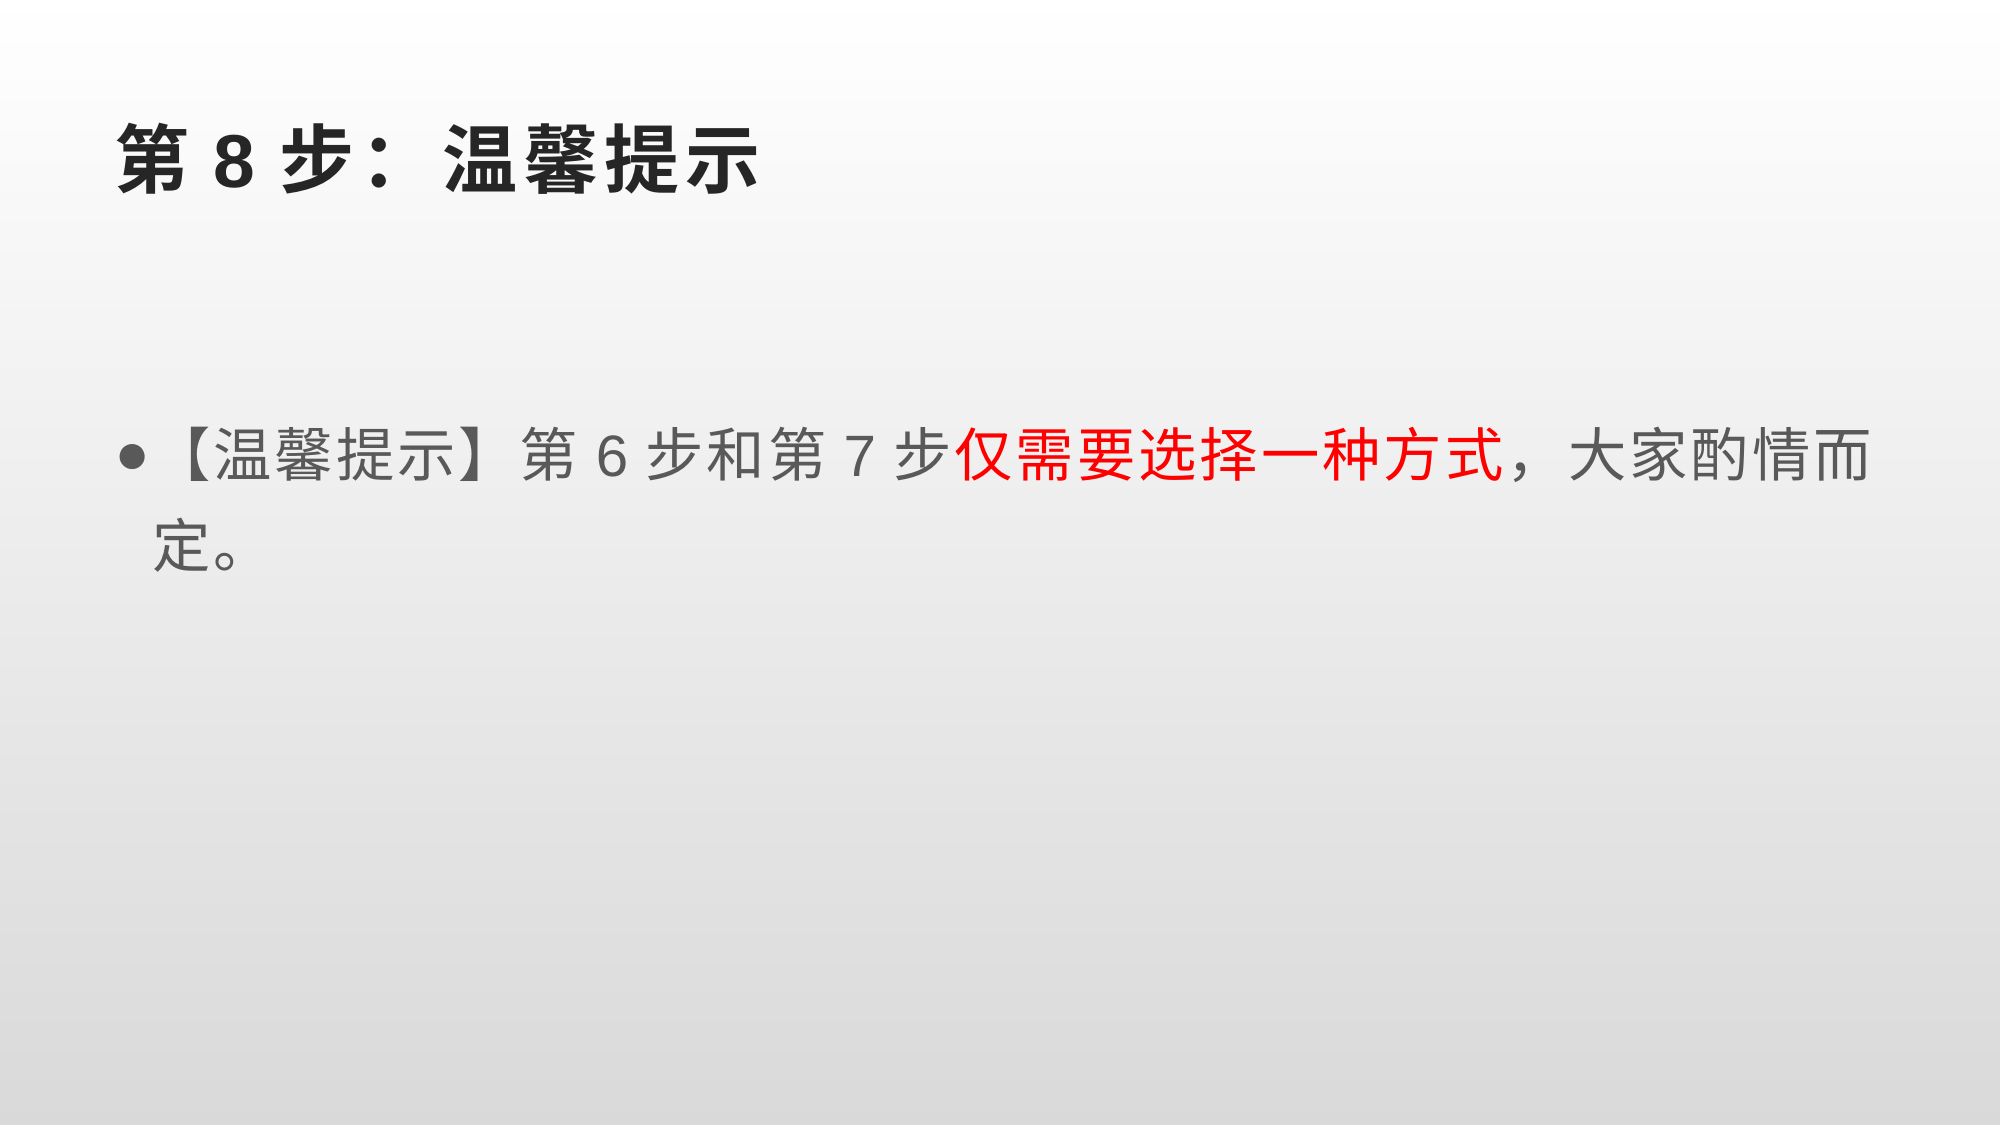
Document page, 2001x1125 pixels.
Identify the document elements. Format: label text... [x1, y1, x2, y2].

list 【温馨提示】第6步和第7步仅需要选择一种方式，大家酌情而定。 [99, 244, 1900, 1026]
title 第8步：温馨提示 [99, 99, 1900, 216]
